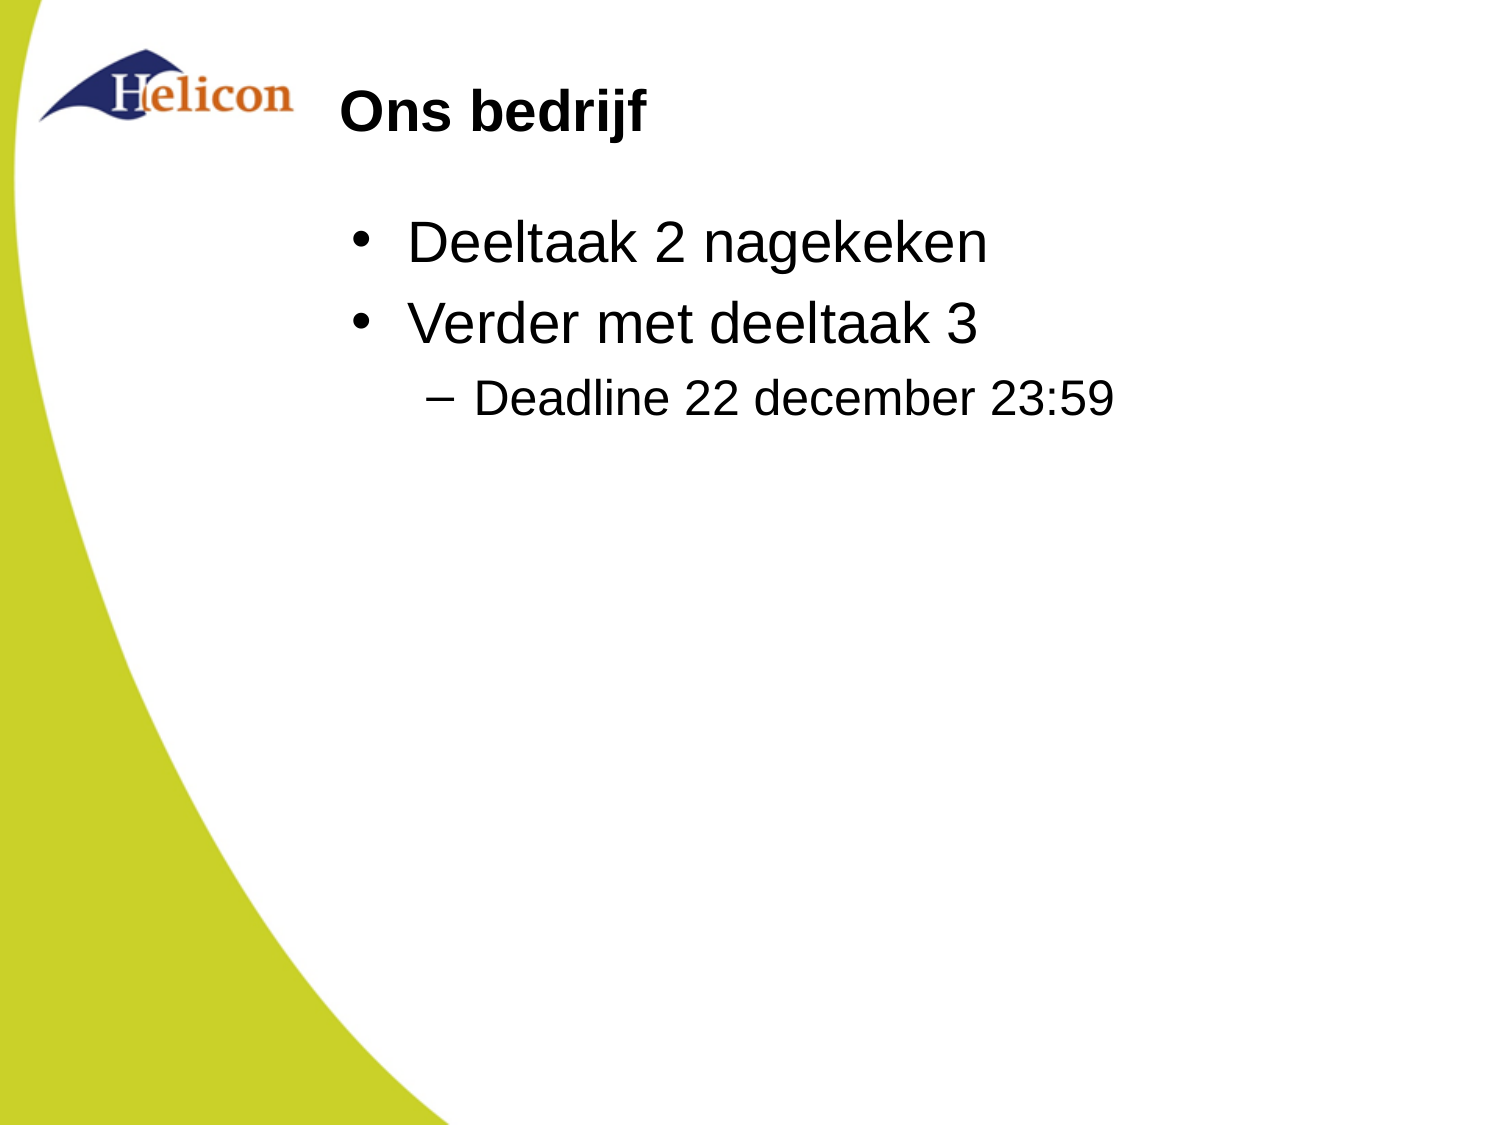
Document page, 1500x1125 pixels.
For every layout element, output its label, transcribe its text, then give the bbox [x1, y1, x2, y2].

picture [0, 0, 1500, 1125]
list Deeltaak 2 nagekeken Verder met deeltaak 3 Deadline 22 december 23:59 [336, 196, 1425, 1005]
title Ons bedrijf [324, 54, 1415, 161]
